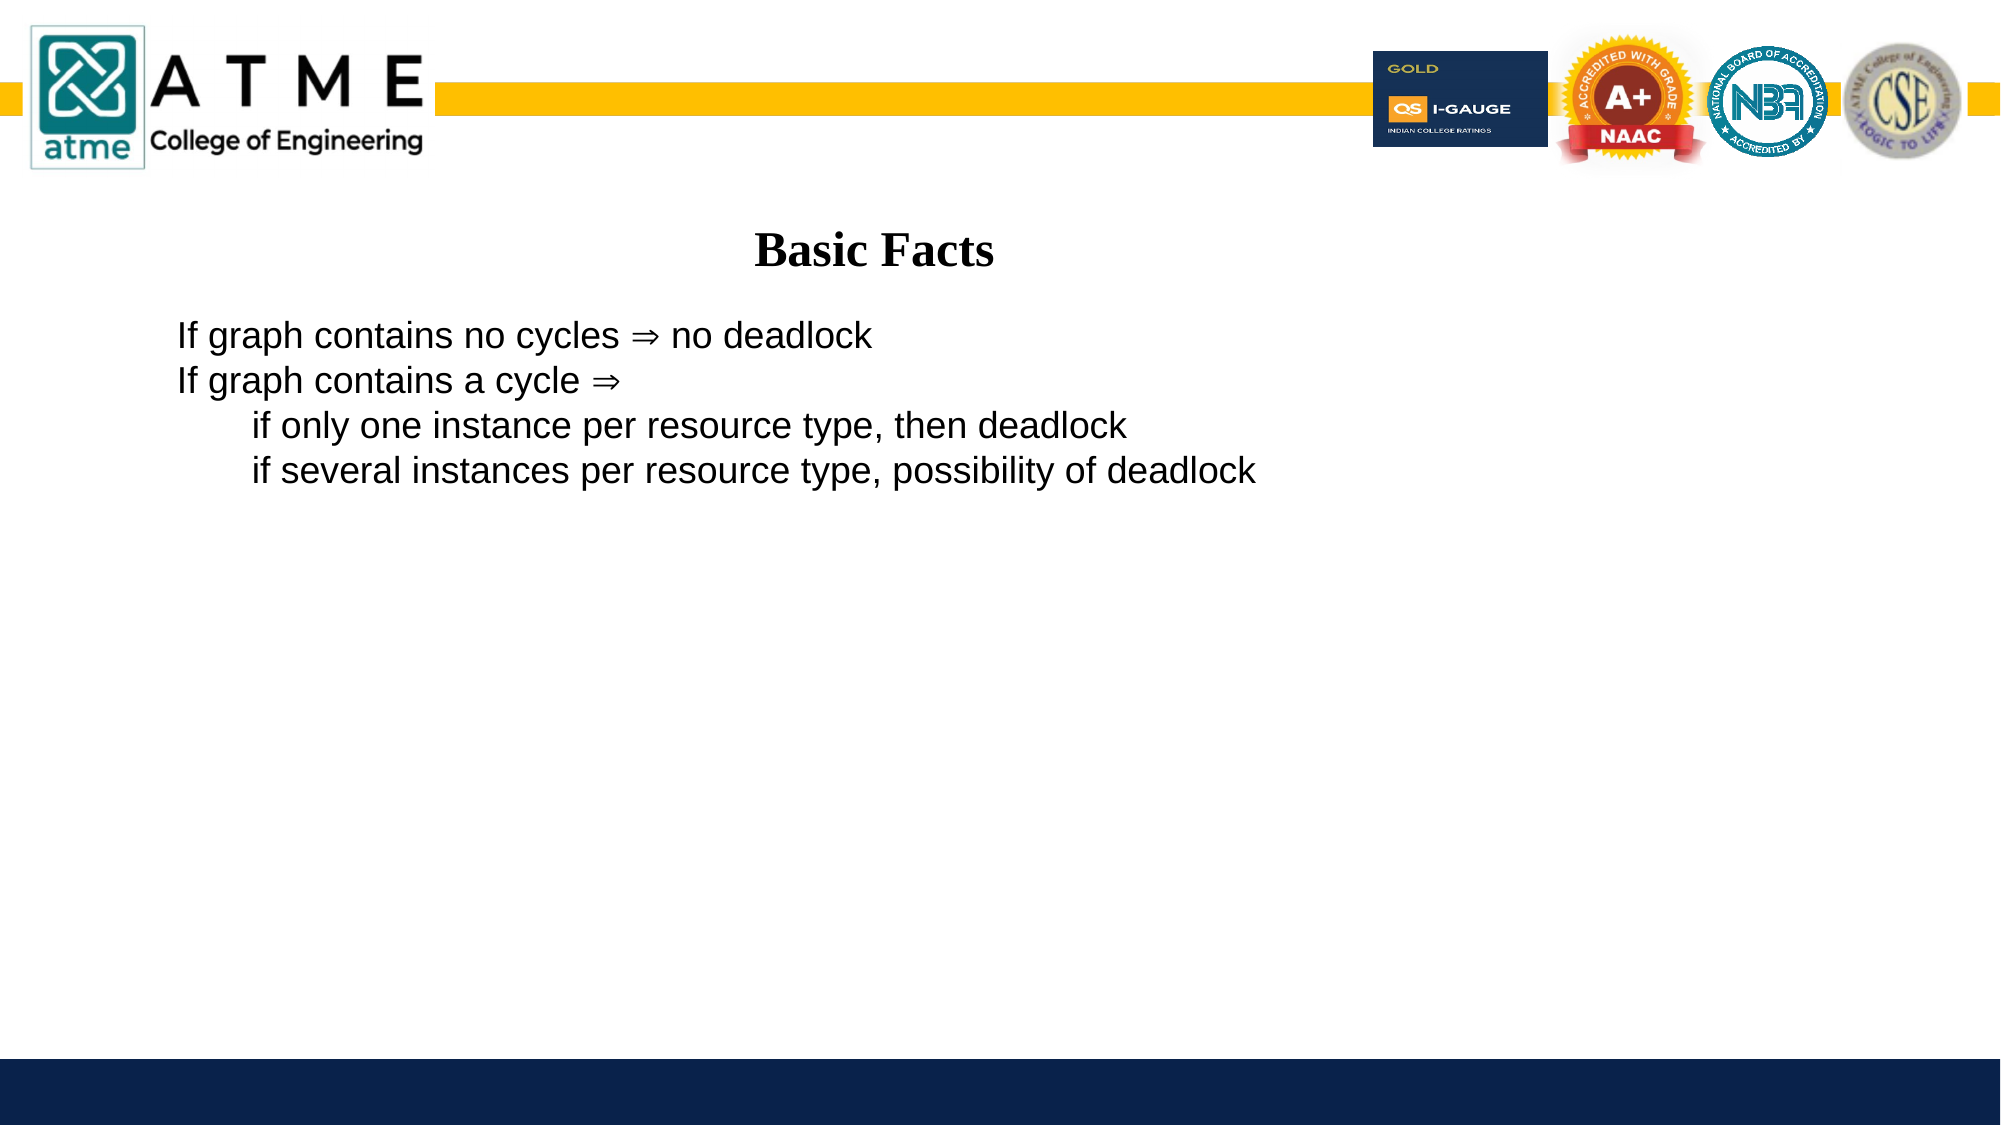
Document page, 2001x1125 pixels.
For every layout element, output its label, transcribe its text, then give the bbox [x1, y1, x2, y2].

title Basic Facts [739, 209, 2000, 304]
picture [22, 15, 435, 178]
list If graph contains no cycles  no deadlock If graph contains a cycle  if only one instance per resource type, then deadlock if several instances per resource type, possibility of deadlock [162, 304, 1415, 1026]
picture [0, 1059, 2001, 1125]
picture [1373, 20, 1828, 180]
picture [1840, 26, 1968, 176]
